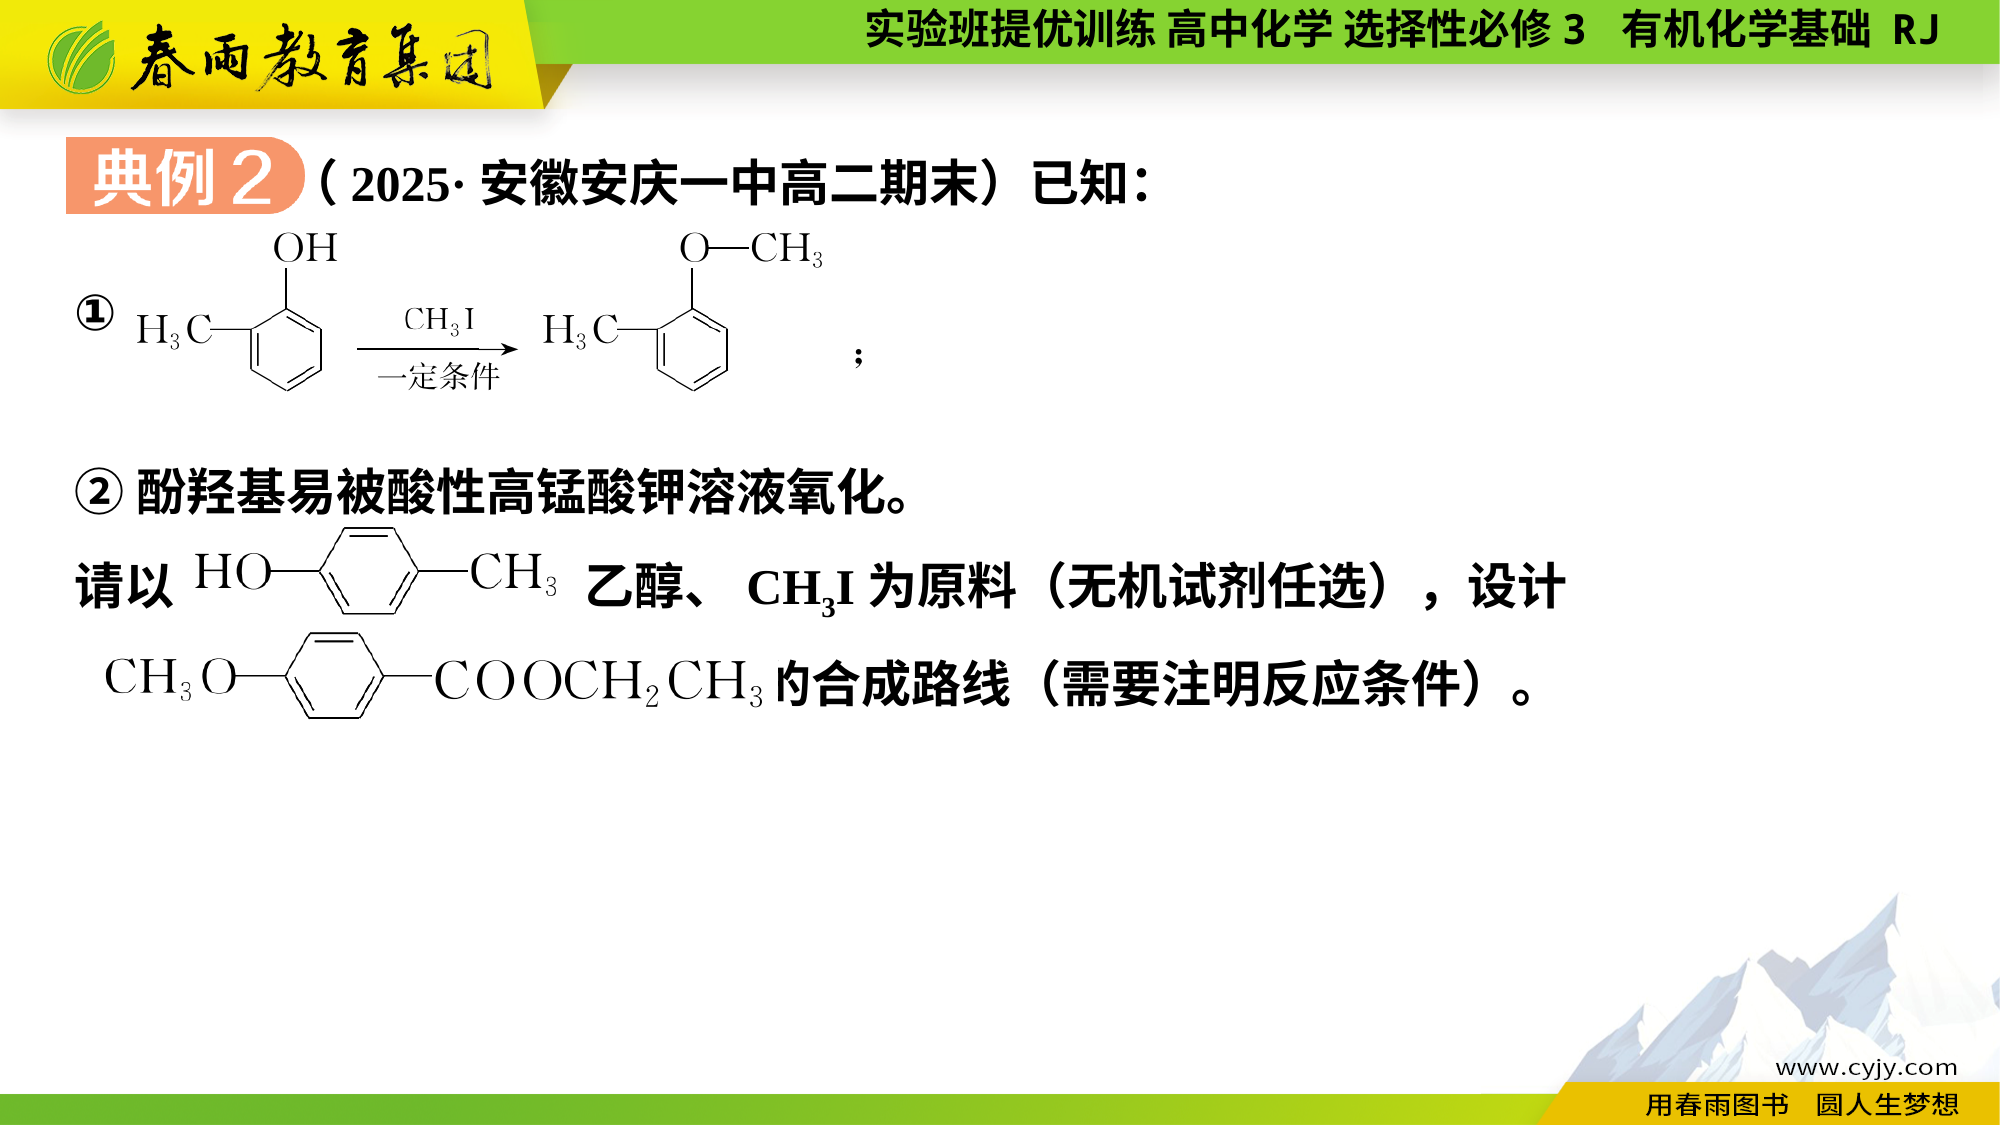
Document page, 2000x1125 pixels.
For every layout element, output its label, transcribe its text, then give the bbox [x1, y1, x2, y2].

list （2025·安徽安庆一中高二期末）已知： ① ②酚羟基易被酸性高锰酸钾溶液氧化。 请以 、乙醇、CH3I为原料（无机试剂任选），设计 的合成路线（需要注明反应条件）。 [59, 113, 1944, 714]
picture [0, 0, 2000, 1125]
